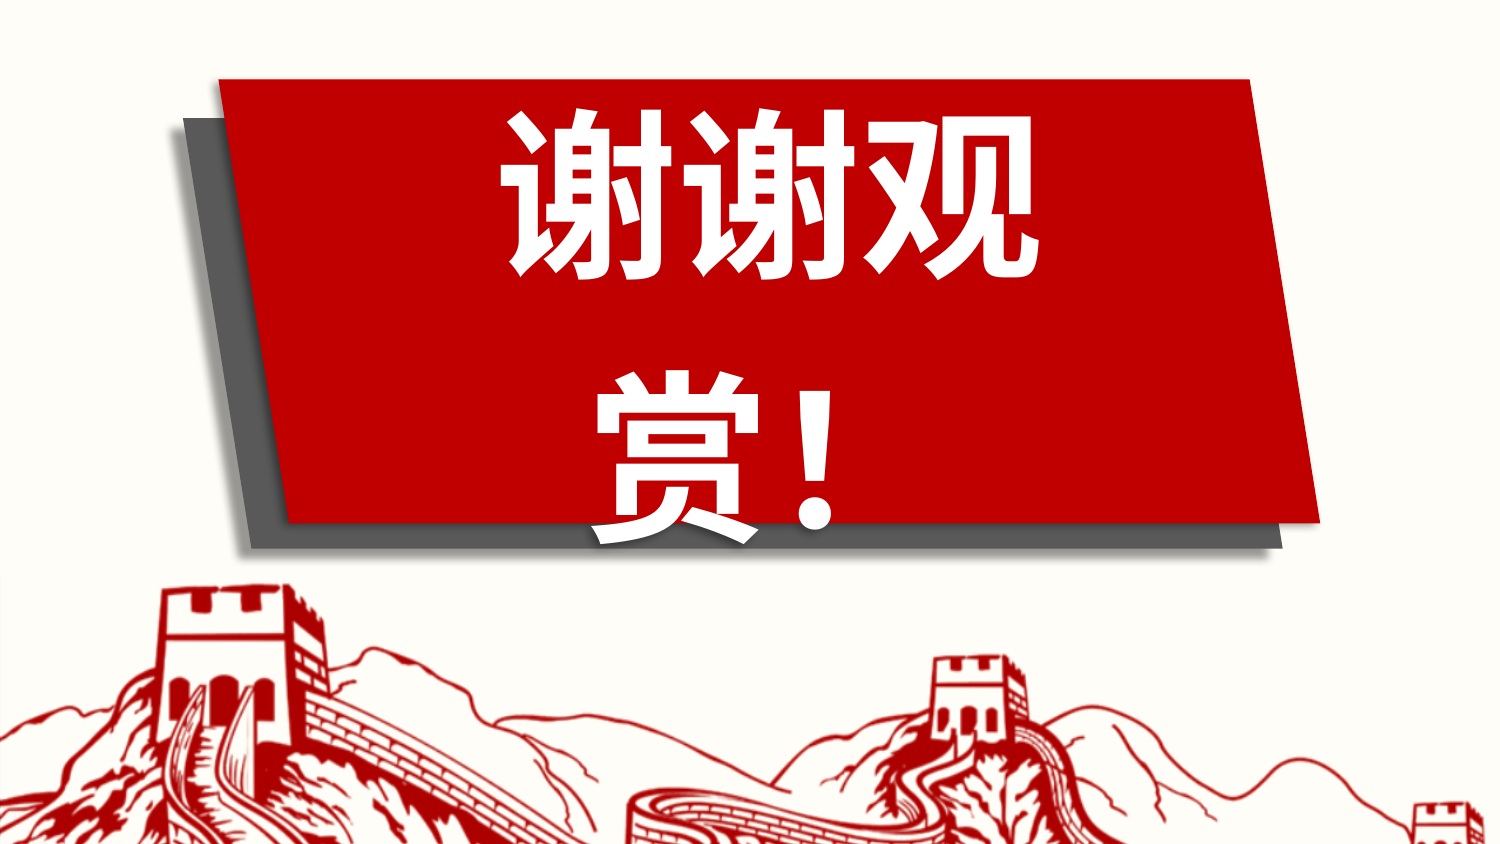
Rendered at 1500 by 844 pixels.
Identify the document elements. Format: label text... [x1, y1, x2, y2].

text_box 谢谢观赏！ [216, 77, 1323, 526]
picture [0, 573, 1500, 844]
text_box [180, 116, 1285, 551]
